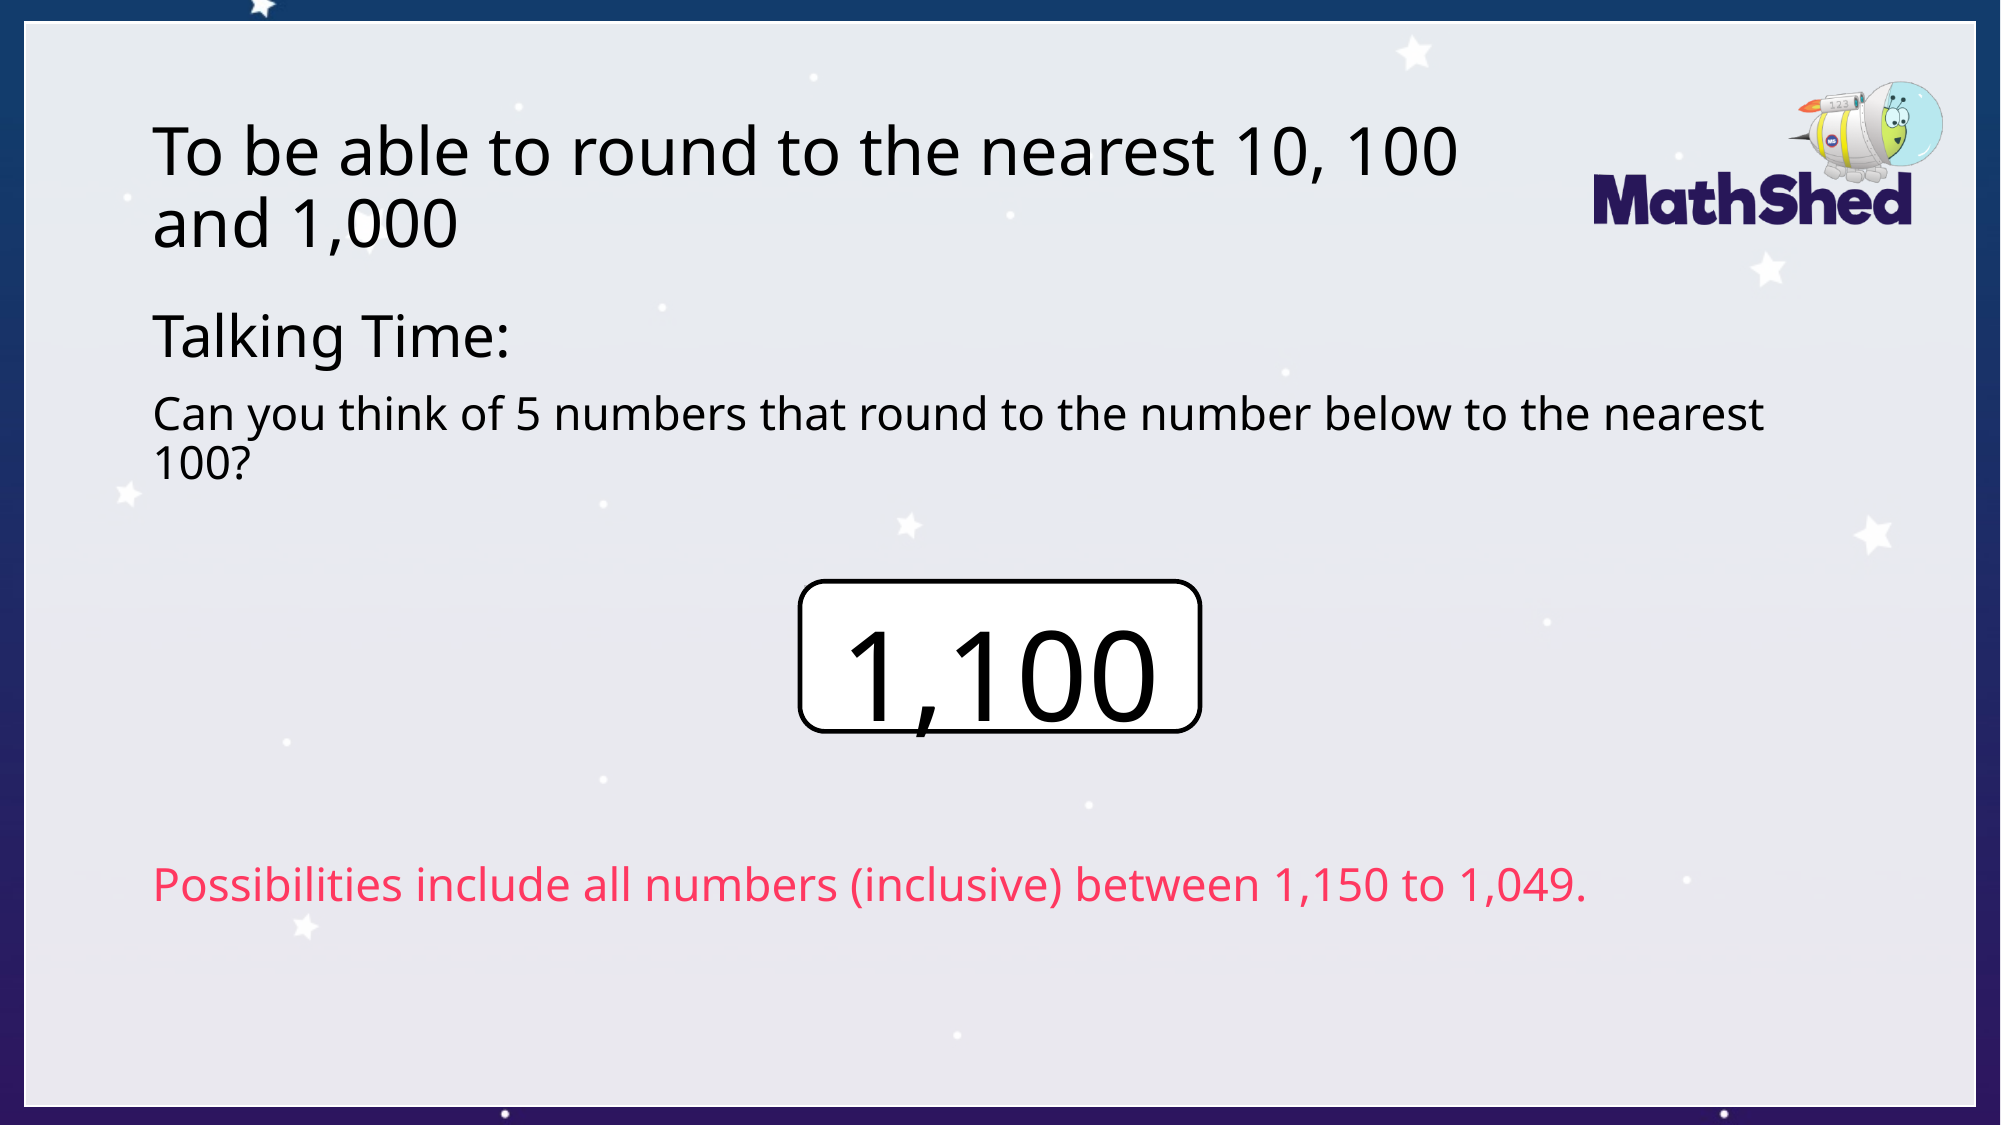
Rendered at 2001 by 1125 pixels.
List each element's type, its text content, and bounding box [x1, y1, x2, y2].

picture [0, 0, 2001, 1125]
list Talking Time: Can you think of 5 numbers that round to the number below to the nearest 100? Possibilities include all numbers (inclusive) between 1,150 to 1,049. [137, 299, 1863, 1014]
title To be able to round to the nearest 10, 100 and 1,000 [137, 81, 1578, 299]
text_box 1,100 [798, 580, 1202, 733]
